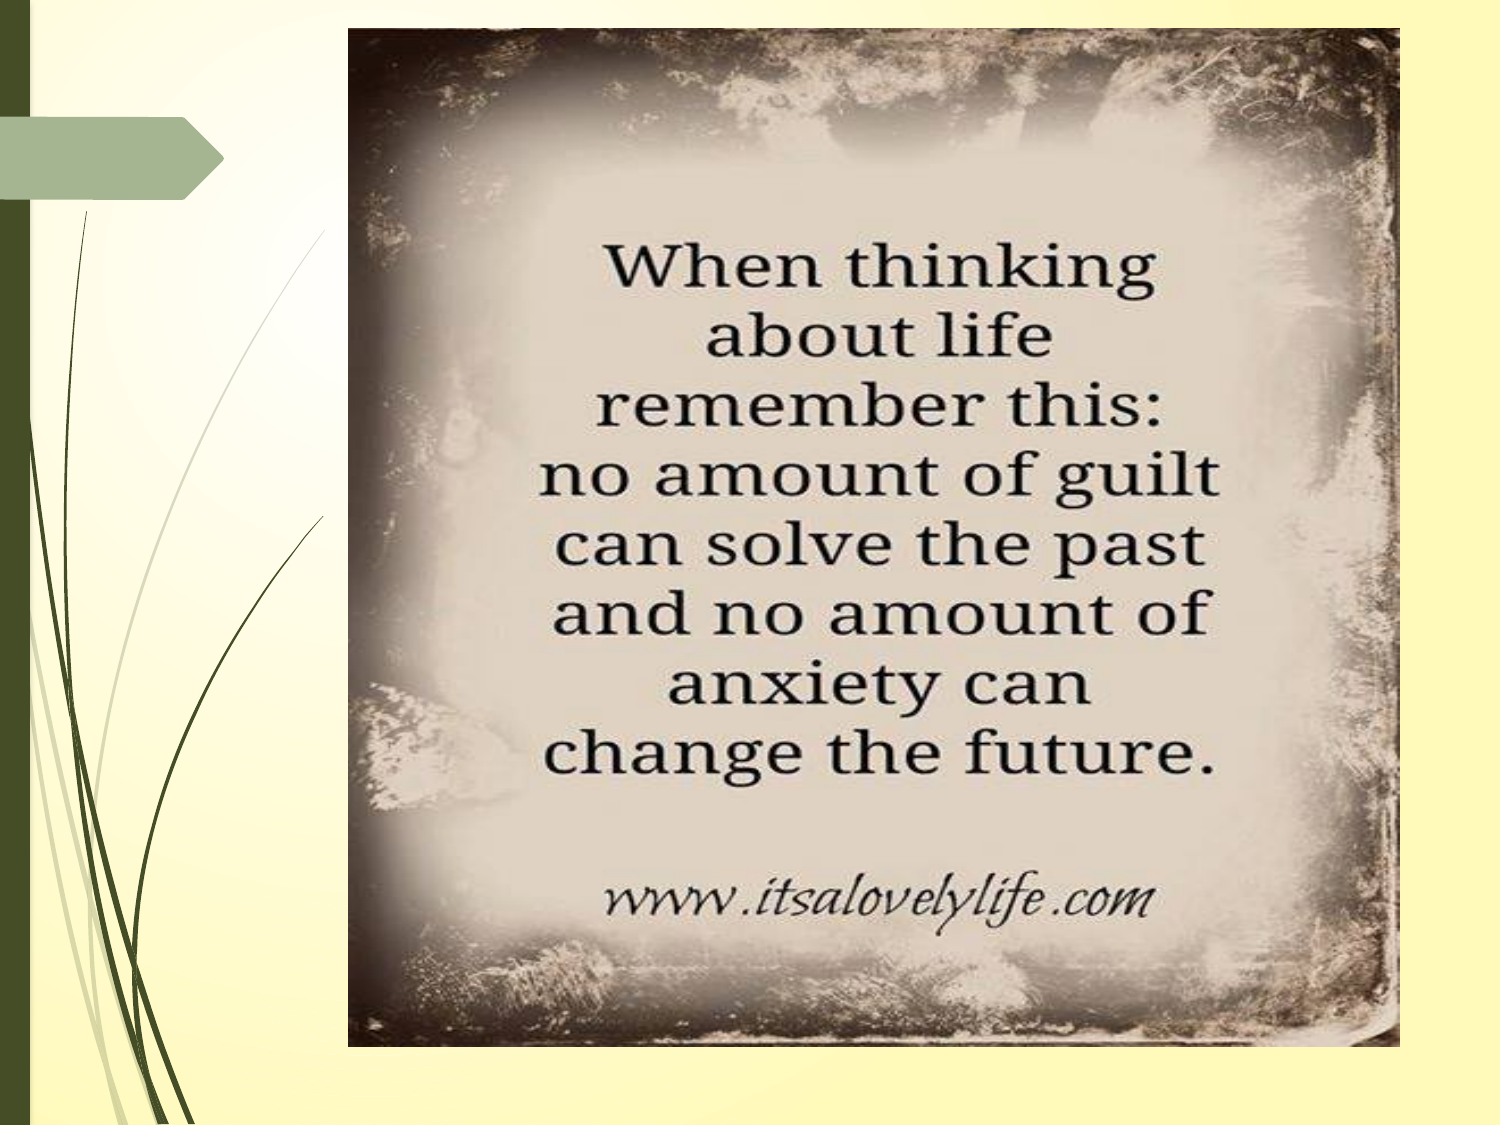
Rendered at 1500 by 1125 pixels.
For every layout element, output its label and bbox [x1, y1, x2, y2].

list [348, 27, 1401, 1047]
